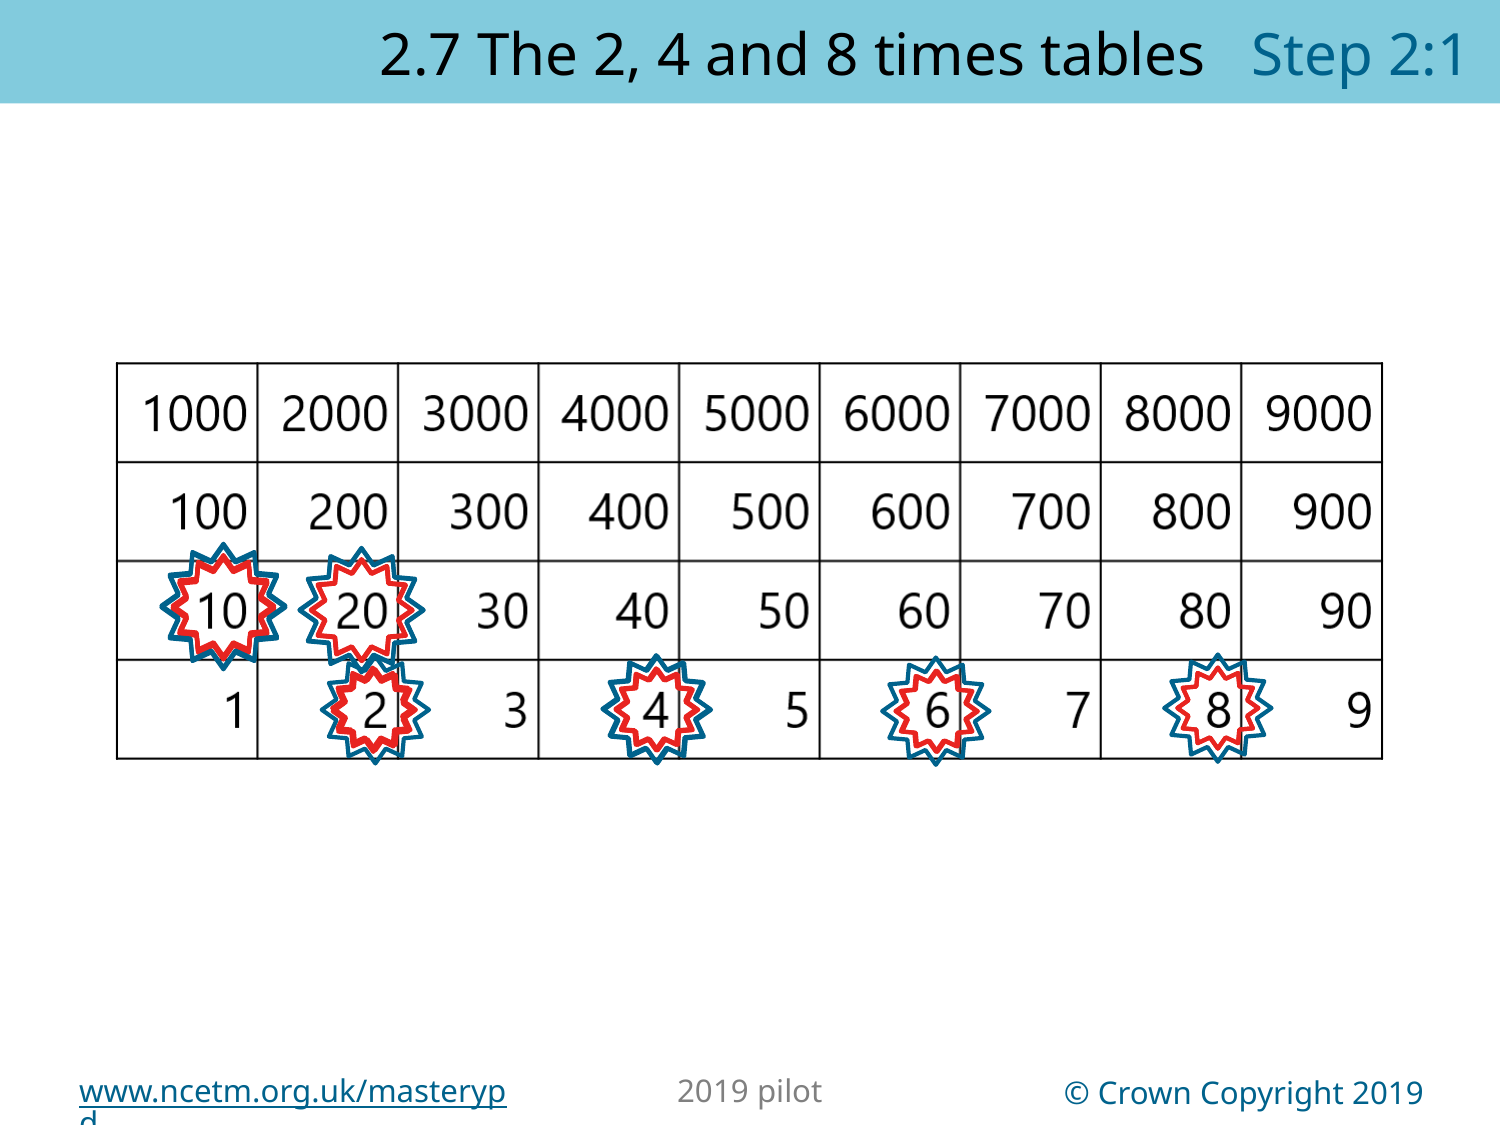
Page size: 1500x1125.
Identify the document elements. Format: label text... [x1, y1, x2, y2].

list 2.7 The 2, 4 and 8 times tables Step 2:1 [0, 0, 1500, 104]
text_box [161, 545, 286, 670]
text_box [1163, 654, 1272, 762]
picture [115, 362, 1385, 770]
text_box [321, 655, 430, 764]
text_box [299, 547, 424, 672]
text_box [602, 654, 710, 763]
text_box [881, 657, 990, 766]
